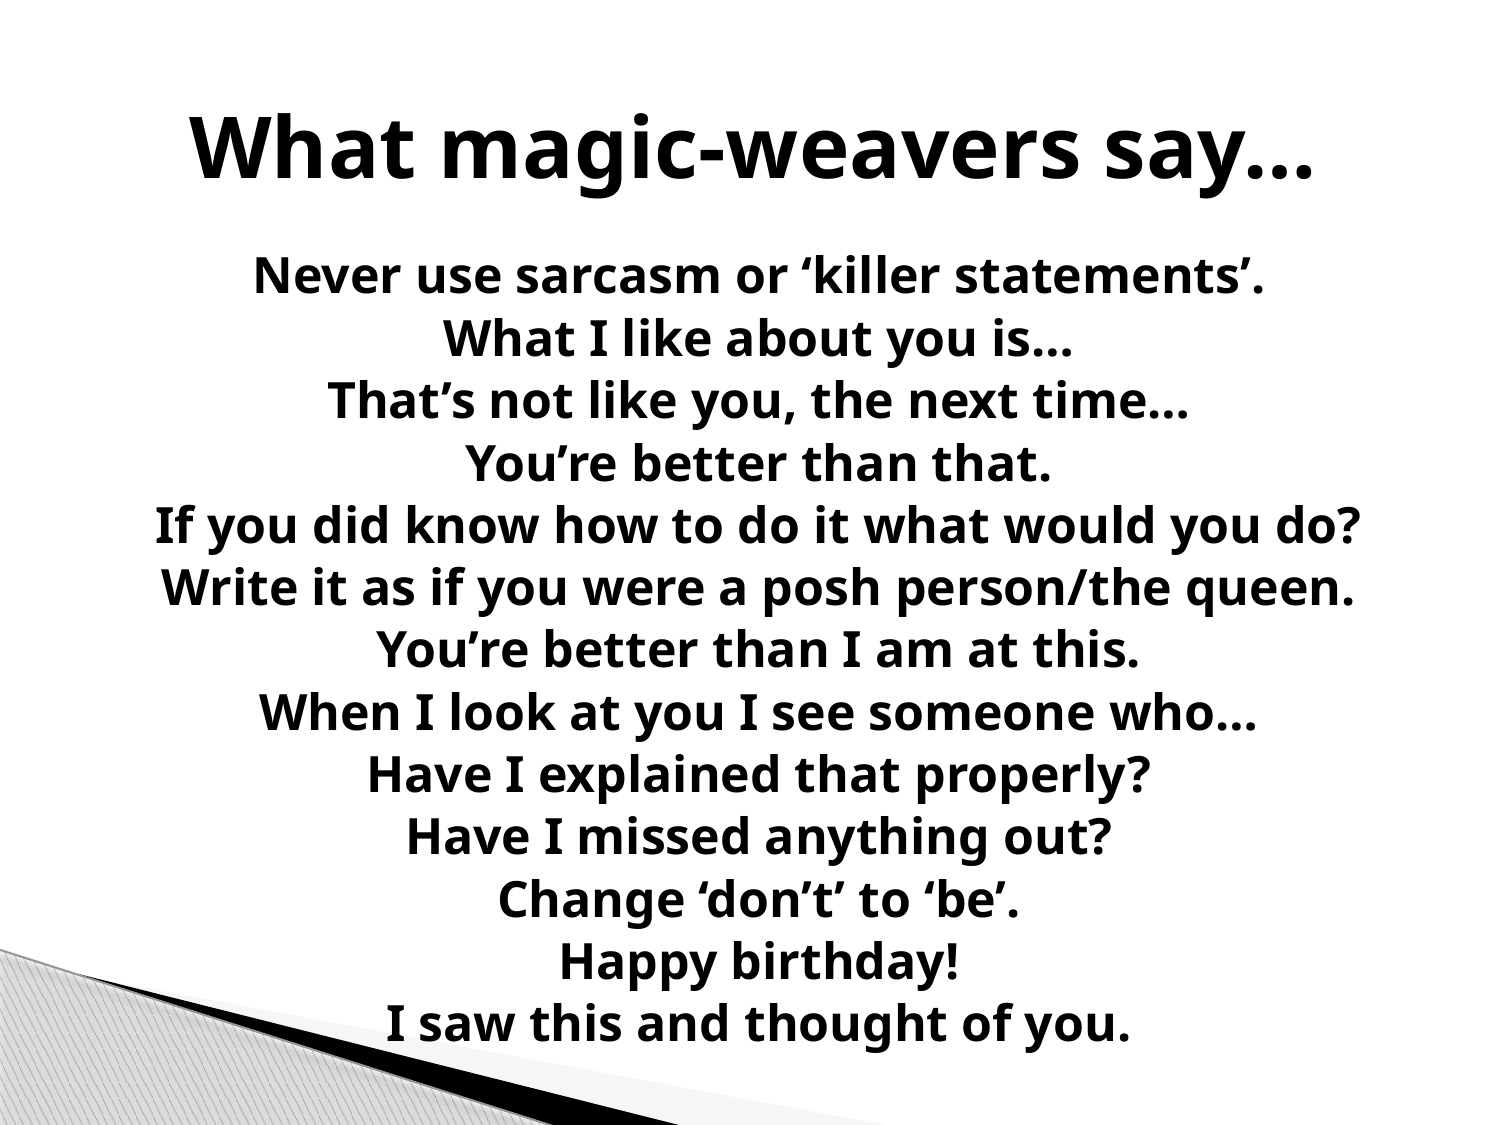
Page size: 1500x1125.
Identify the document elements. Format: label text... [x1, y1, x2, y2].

title What magic-weavers say… [41, 0, 1500, 243]
list Never use sarcasm or ‘killer statements’. What I like about you is… That’s not like you, the next time… You’re better than that. If you did know how to do it what would you do? Write it as if you were a posh person/the queen. You’re better than I am at this. When I look at you I see someone who… Have I explained that properly? Have I missed anything out? Change ‘don’t’ to ‘be’. Happy birthday! I saw this and thought of you. [0, 243, 1500, 1125]
